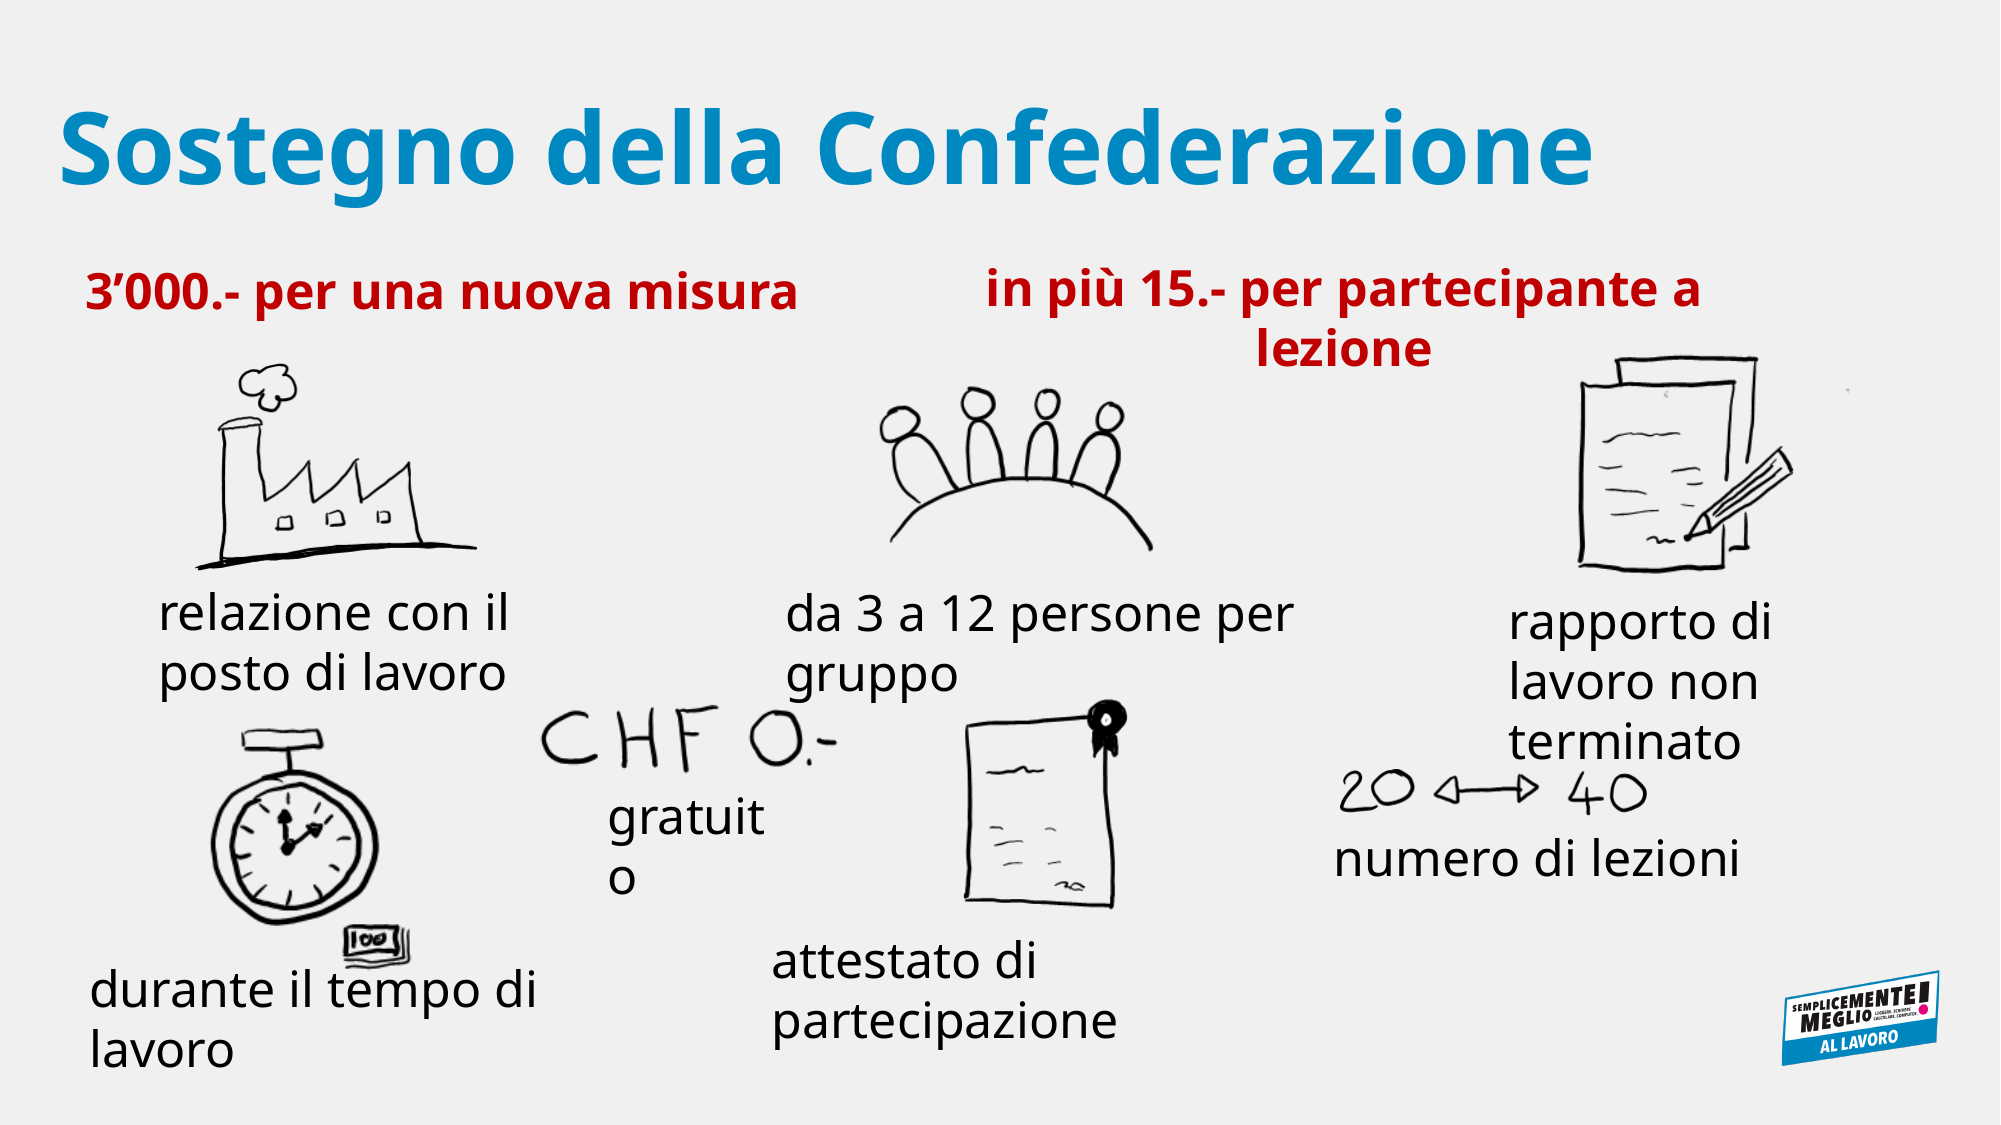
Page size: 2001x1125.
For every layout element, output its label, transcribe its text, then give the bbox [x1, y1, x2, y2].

picture [202, 718, 416, 975]
text_box durante il tempo di lavoro [74, 949, 696, 1085]
picture [1570, 301, 1857, 579]
text_box Sostegno della Confederazione [44, 55, 1923, 250]
text_box gratuito [592, 779, 797, 913]
text_box numero di lezioni [1319, 819, 1763, 894]
text_box in più 15.- per partecipante a lezione [885, 248, 1804, 384]
picture [871, 379, 1158, 557]
text_box attestato di partecipazione [756, 921, 1390, 1056]
picture [534, 697, 843, 779]
picture [957, 692, 1133, 916]
picture [188, 357, 482, 575]
text_box relazione con il posto di lavoro [143, 573, 655, 709]
text_box [44, 331, 1939, 600]
picture [1334, 764, 1651, 820]
text_box da 3 a 12 persone per gruppo [770, 574, 1488, 710]
text_box rapporto di lavoro non terminato [1494, 581, 1939, 777]
text_box 3’000.- per una nuova misura [0, 252, 885, 327]
